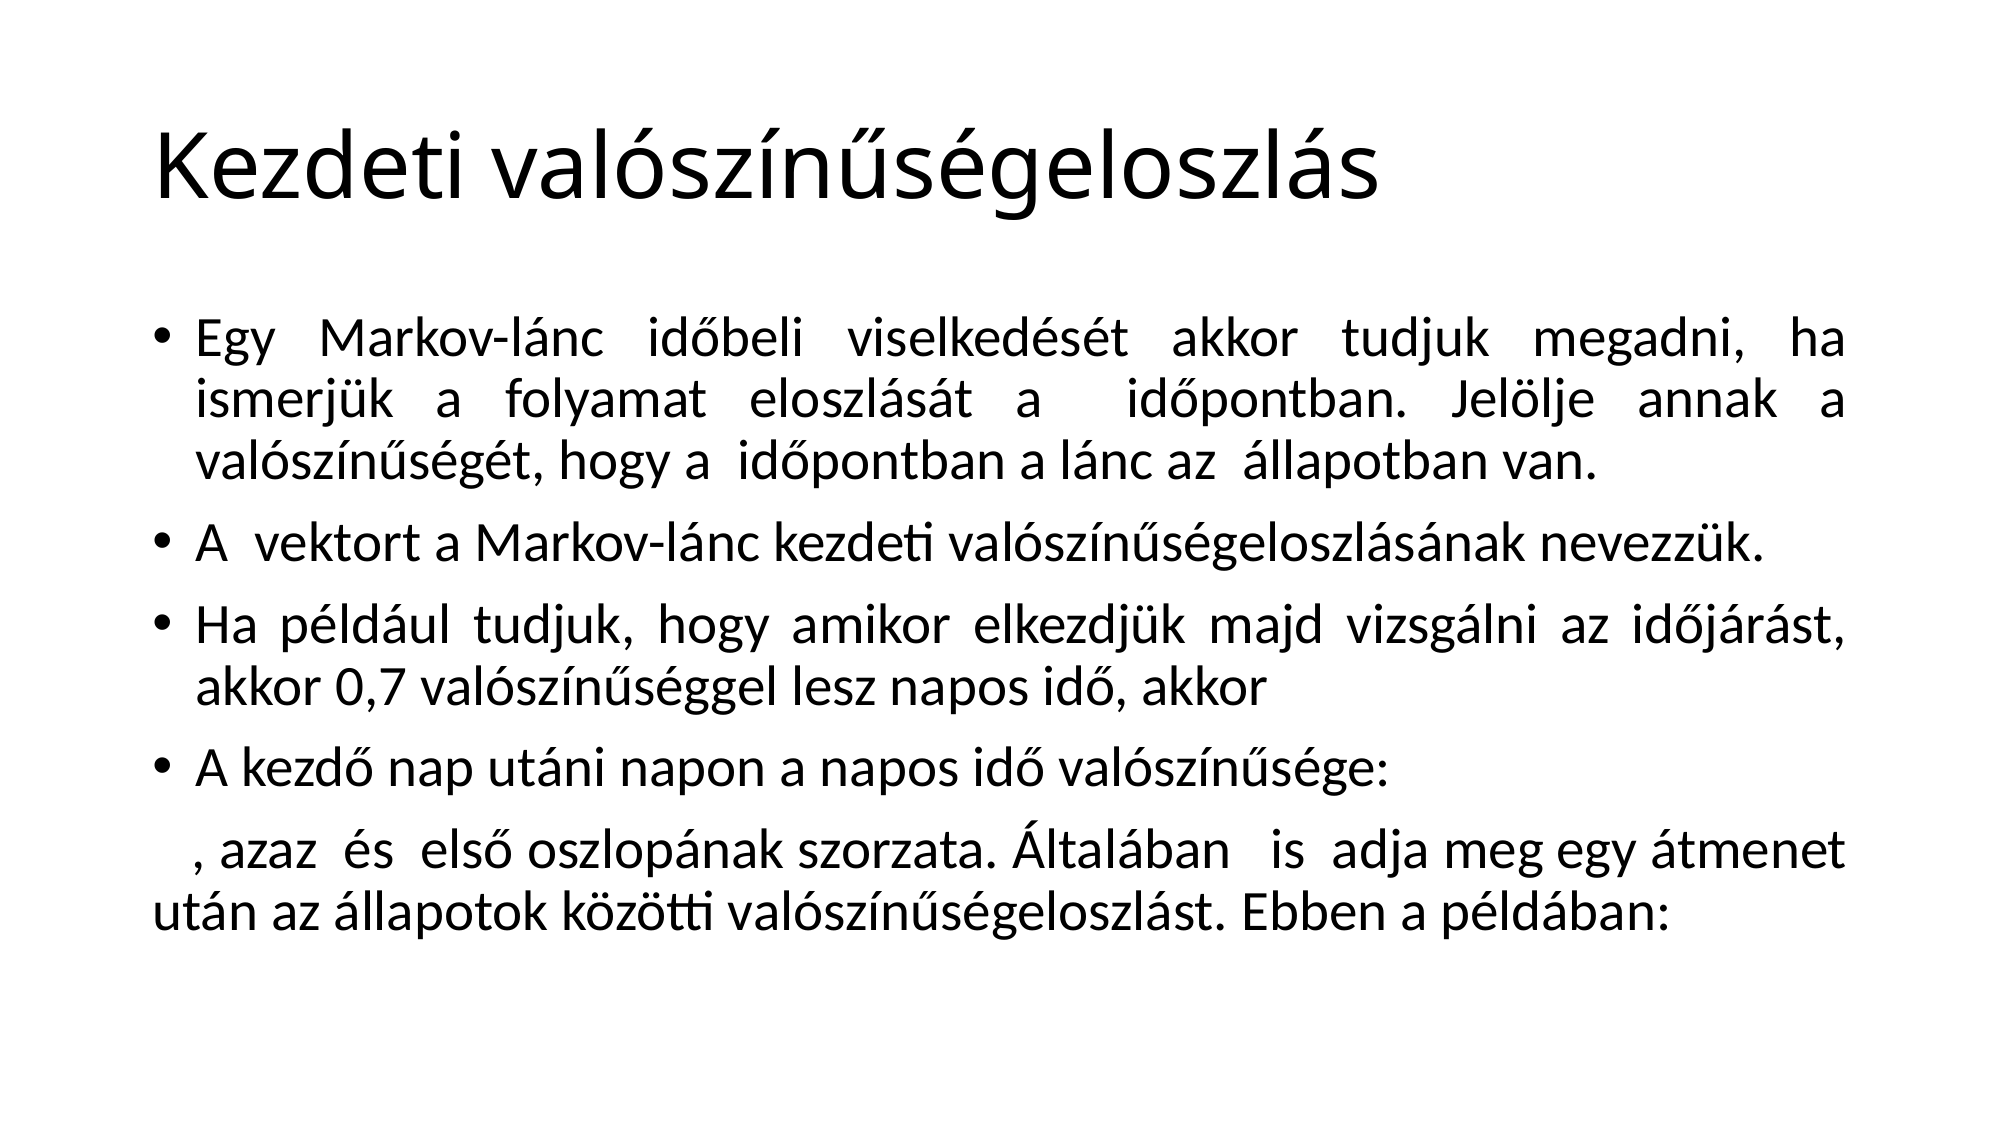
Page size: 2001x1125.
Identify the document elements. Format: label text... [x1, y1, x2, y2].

title Kezdeti valószínűségeloszlás [137, 59, 1863, 278]
